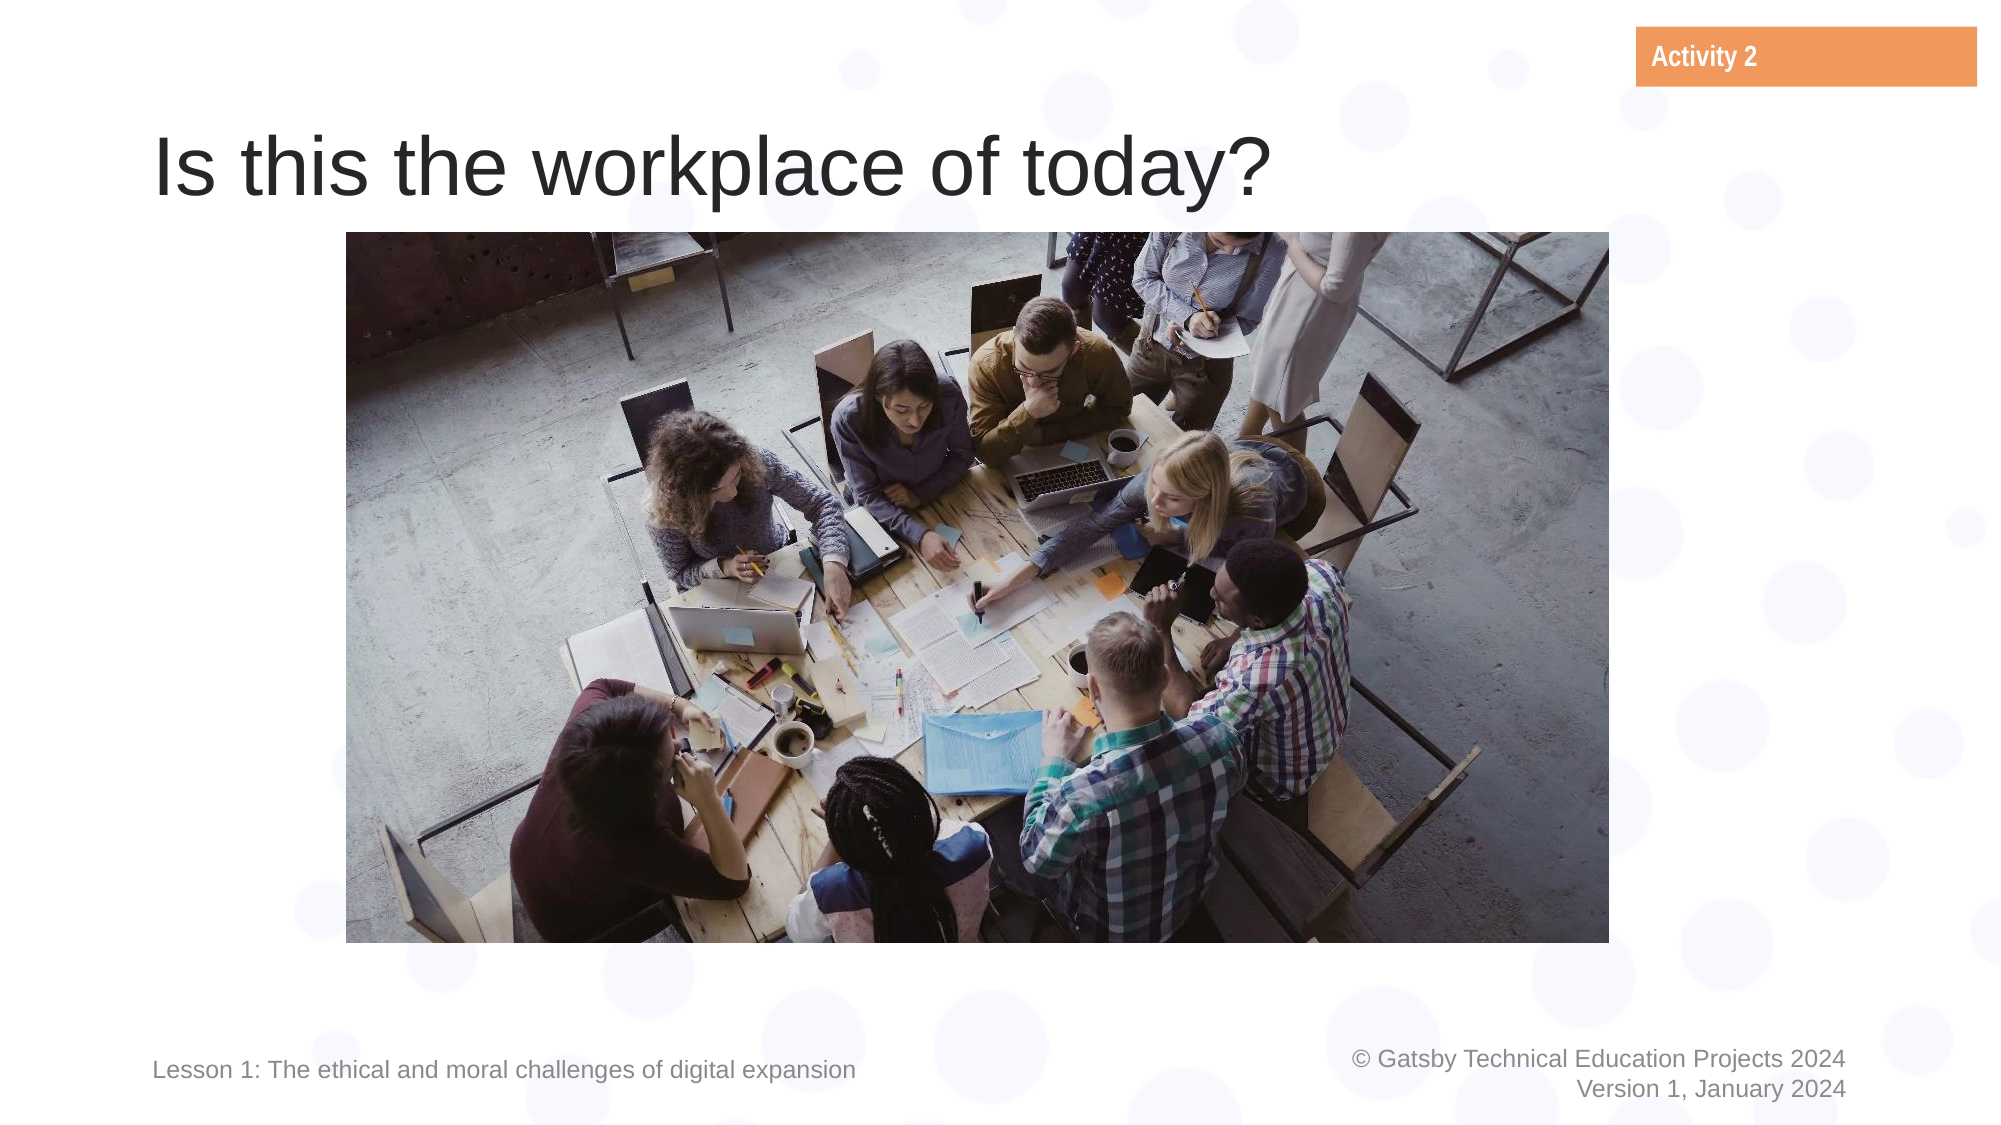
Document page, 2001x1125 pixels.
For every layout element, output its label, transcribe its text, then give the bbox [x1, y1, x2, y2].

picture [346, 232, 1609, 943]
title Is this the workplace of today? [137, 59, 1863, 278]
list Lesson 1: The ethical and moral challenges of digital expansion [137, 1031, 978, 1103]
list Activity 2 [1636, 26, 1978, 87]
